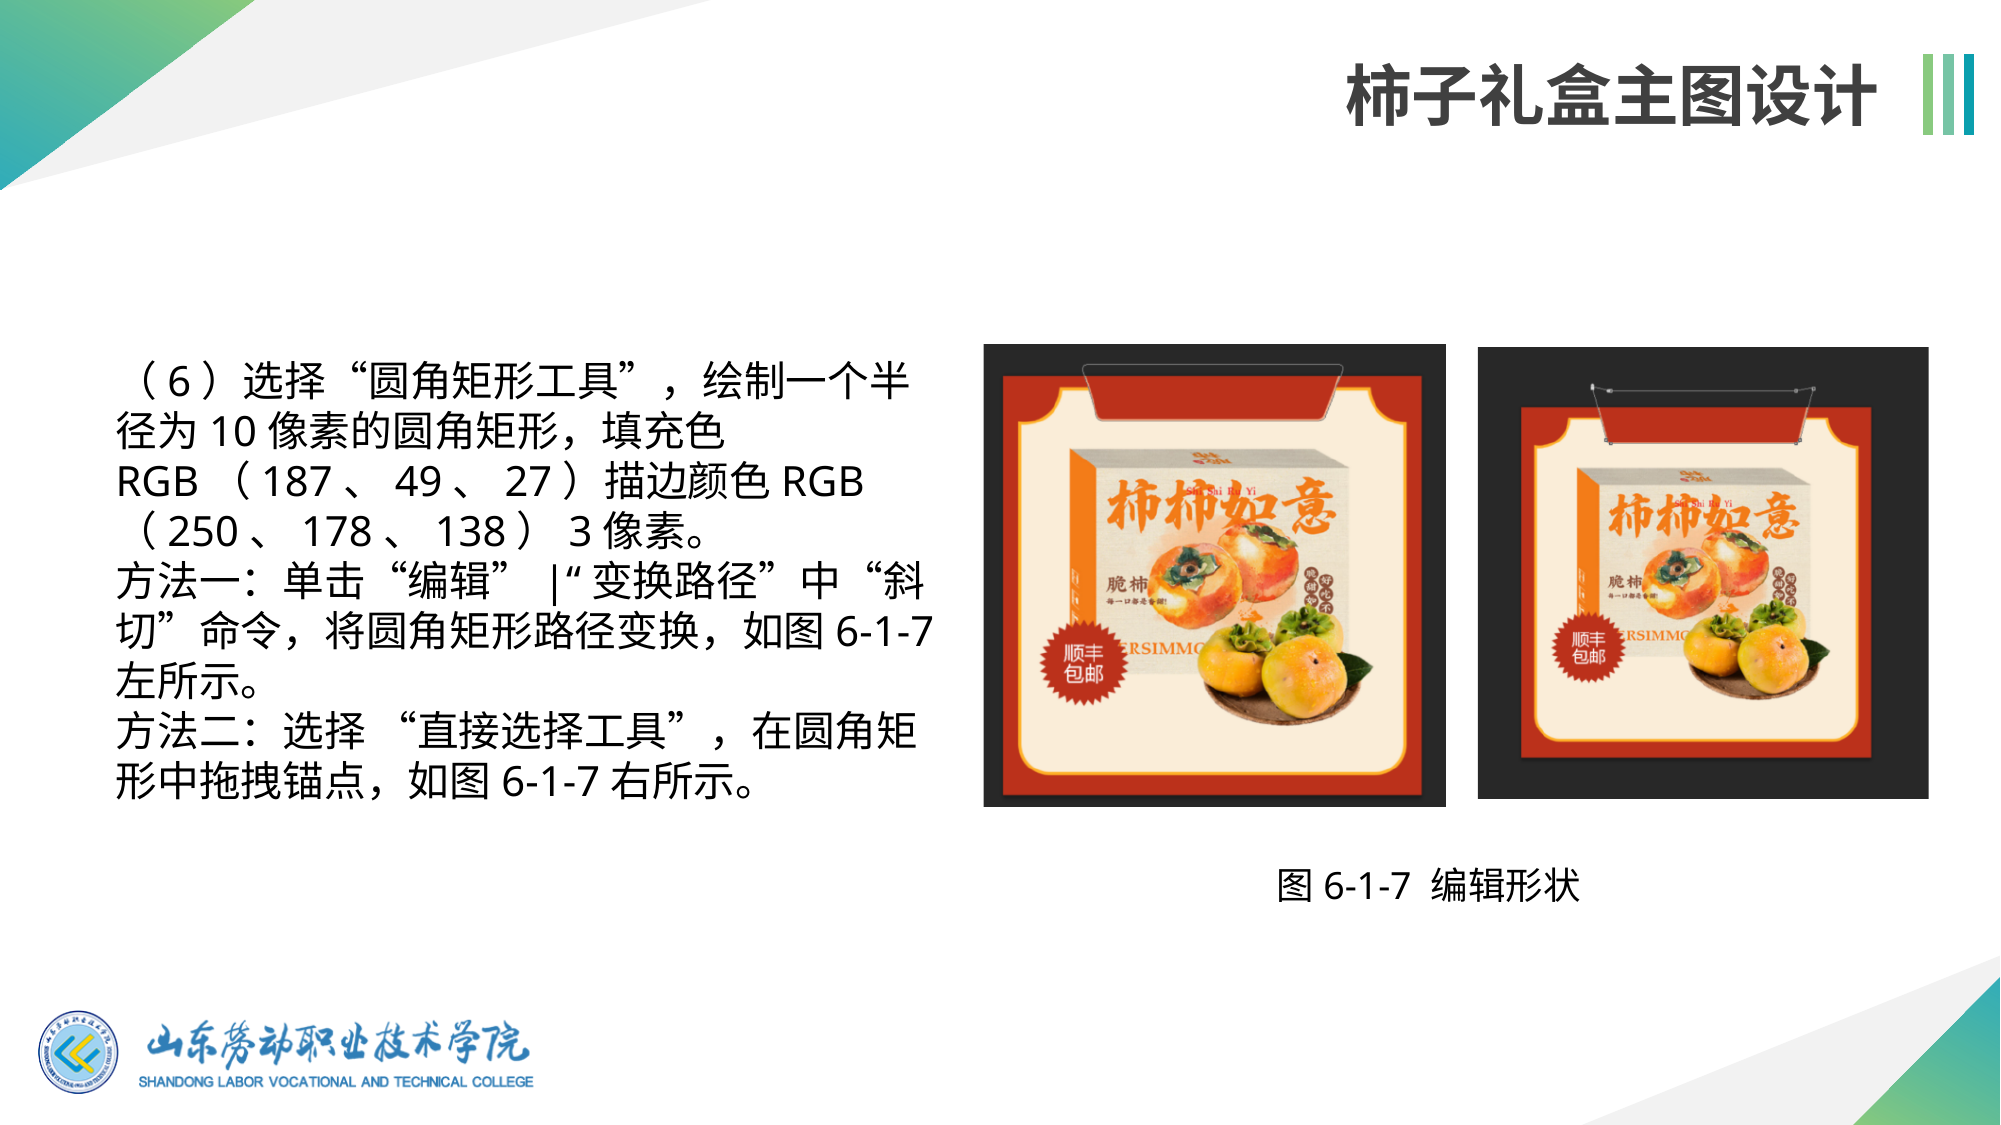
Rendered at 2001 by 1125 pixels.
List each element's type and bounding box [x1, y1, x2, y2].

picture [1477, 347, 1929, 799]
text_box [1928, 54, 1969, 136]
picture [983, 344, 1446, 807]
picture [38, 1010, 550, 1094]
text_box [0, 0, 2000, 1125]
